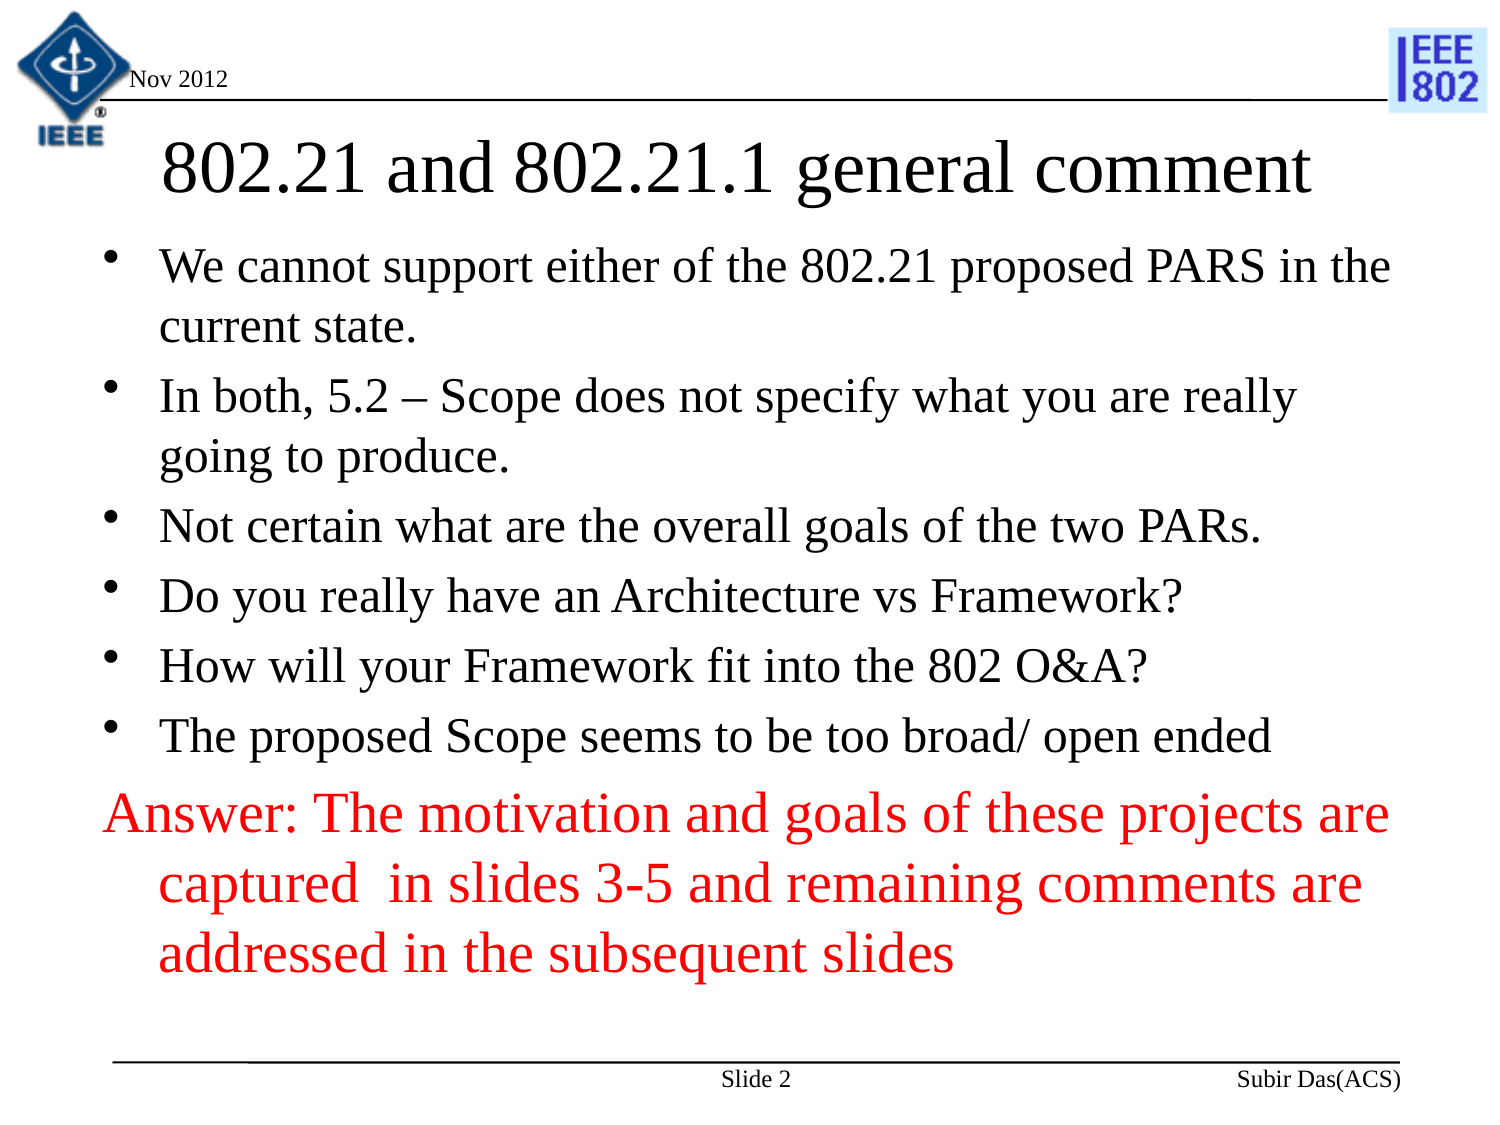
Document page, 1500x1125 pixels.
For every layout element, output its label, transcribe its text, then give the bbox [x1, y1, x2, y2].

list We cannot support either of the 802.21 proposed PARS in the current state. In both, 5.2 – Scope does not specify what you are really going to produce. Not certain what are the overall goals of the two PARs. Do you really have an Architecture vs Framework? How will your Framework fit into the 802 O&A? The proposed Scope seems to be too broad/ open ended Answer: The motivation and goals of these projects are captured in slides 3-5 and remaining comments are addressed in the subsequent slides [87, 224, 1438, 1001]
slide_number Slide 2 [712, 1061, 800, 1093]
picture [1374, 9, 1499, 138]
footer Subir Das(ACS) [1235, 1061, 1402, 1093]
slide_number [114, 54, 422, 100]
picture [12, 9, 137, 150]
title 802.21 and 802.21.1 general comment [99, 74, 1376, 224]
